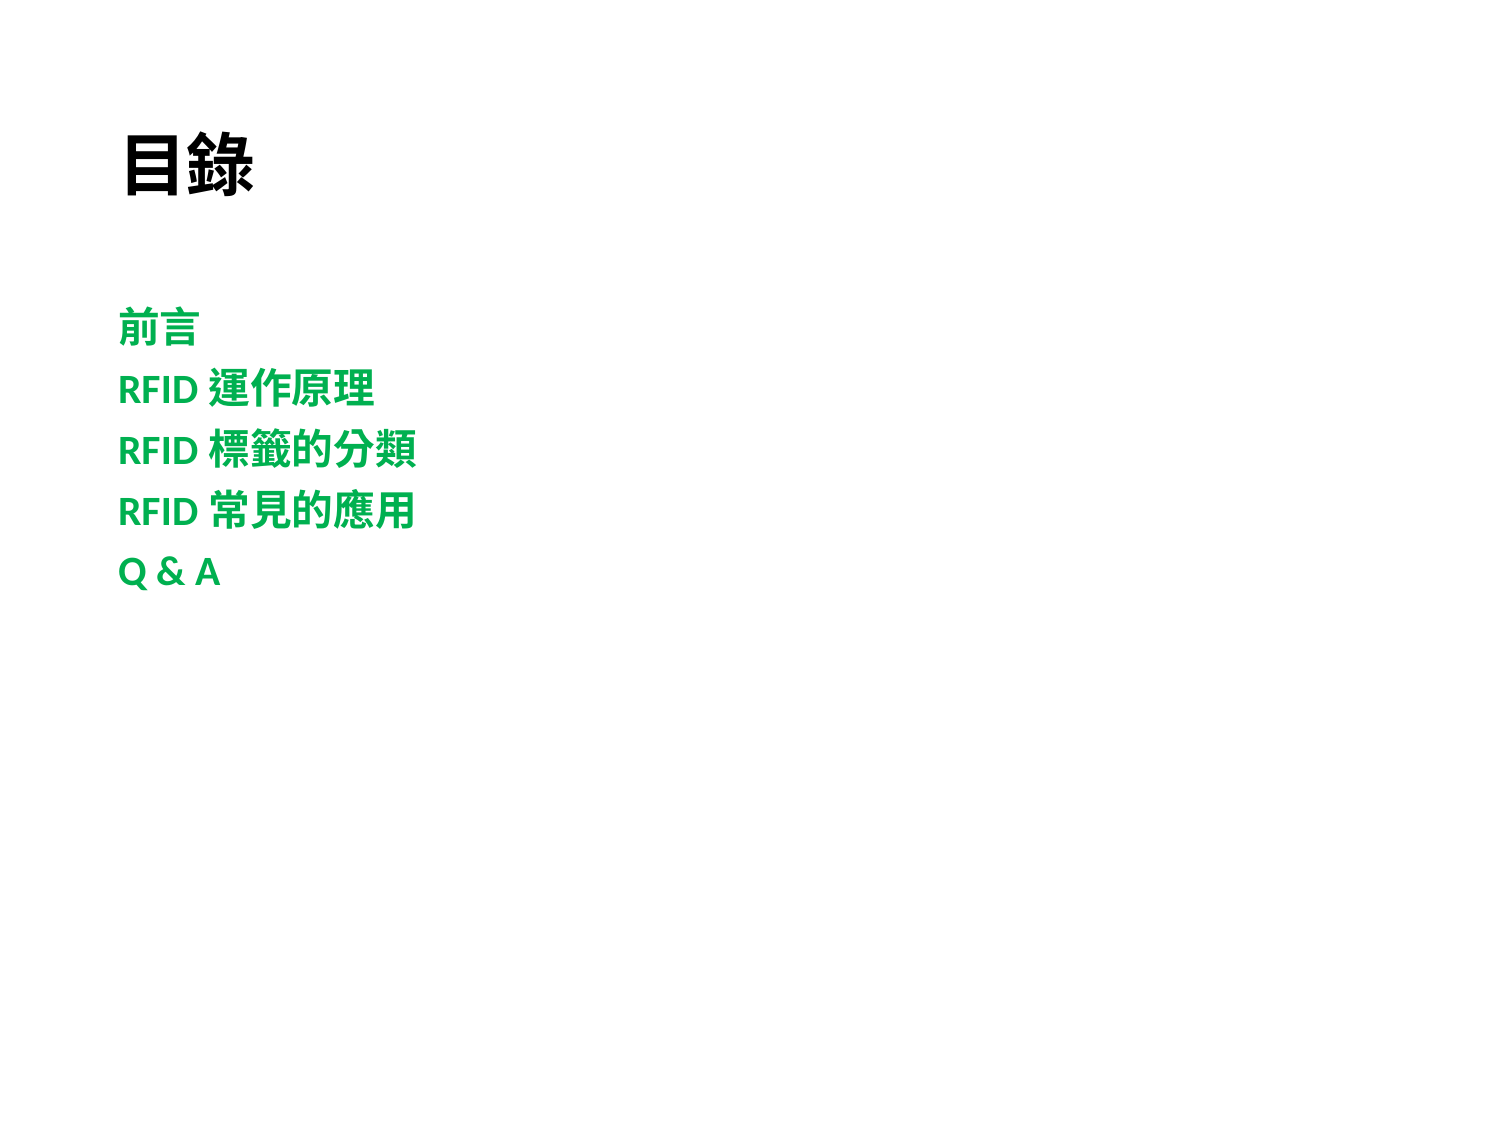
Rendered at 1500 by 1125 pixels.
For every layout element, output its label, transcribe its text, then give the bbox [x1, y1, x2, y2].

list 前言 RFID運作原理 RFID標籤的分類 RFID常見的應用 Q & A [103, 299, 1397, 1014]
title 目錄 [103, 59, 1397, 278]
